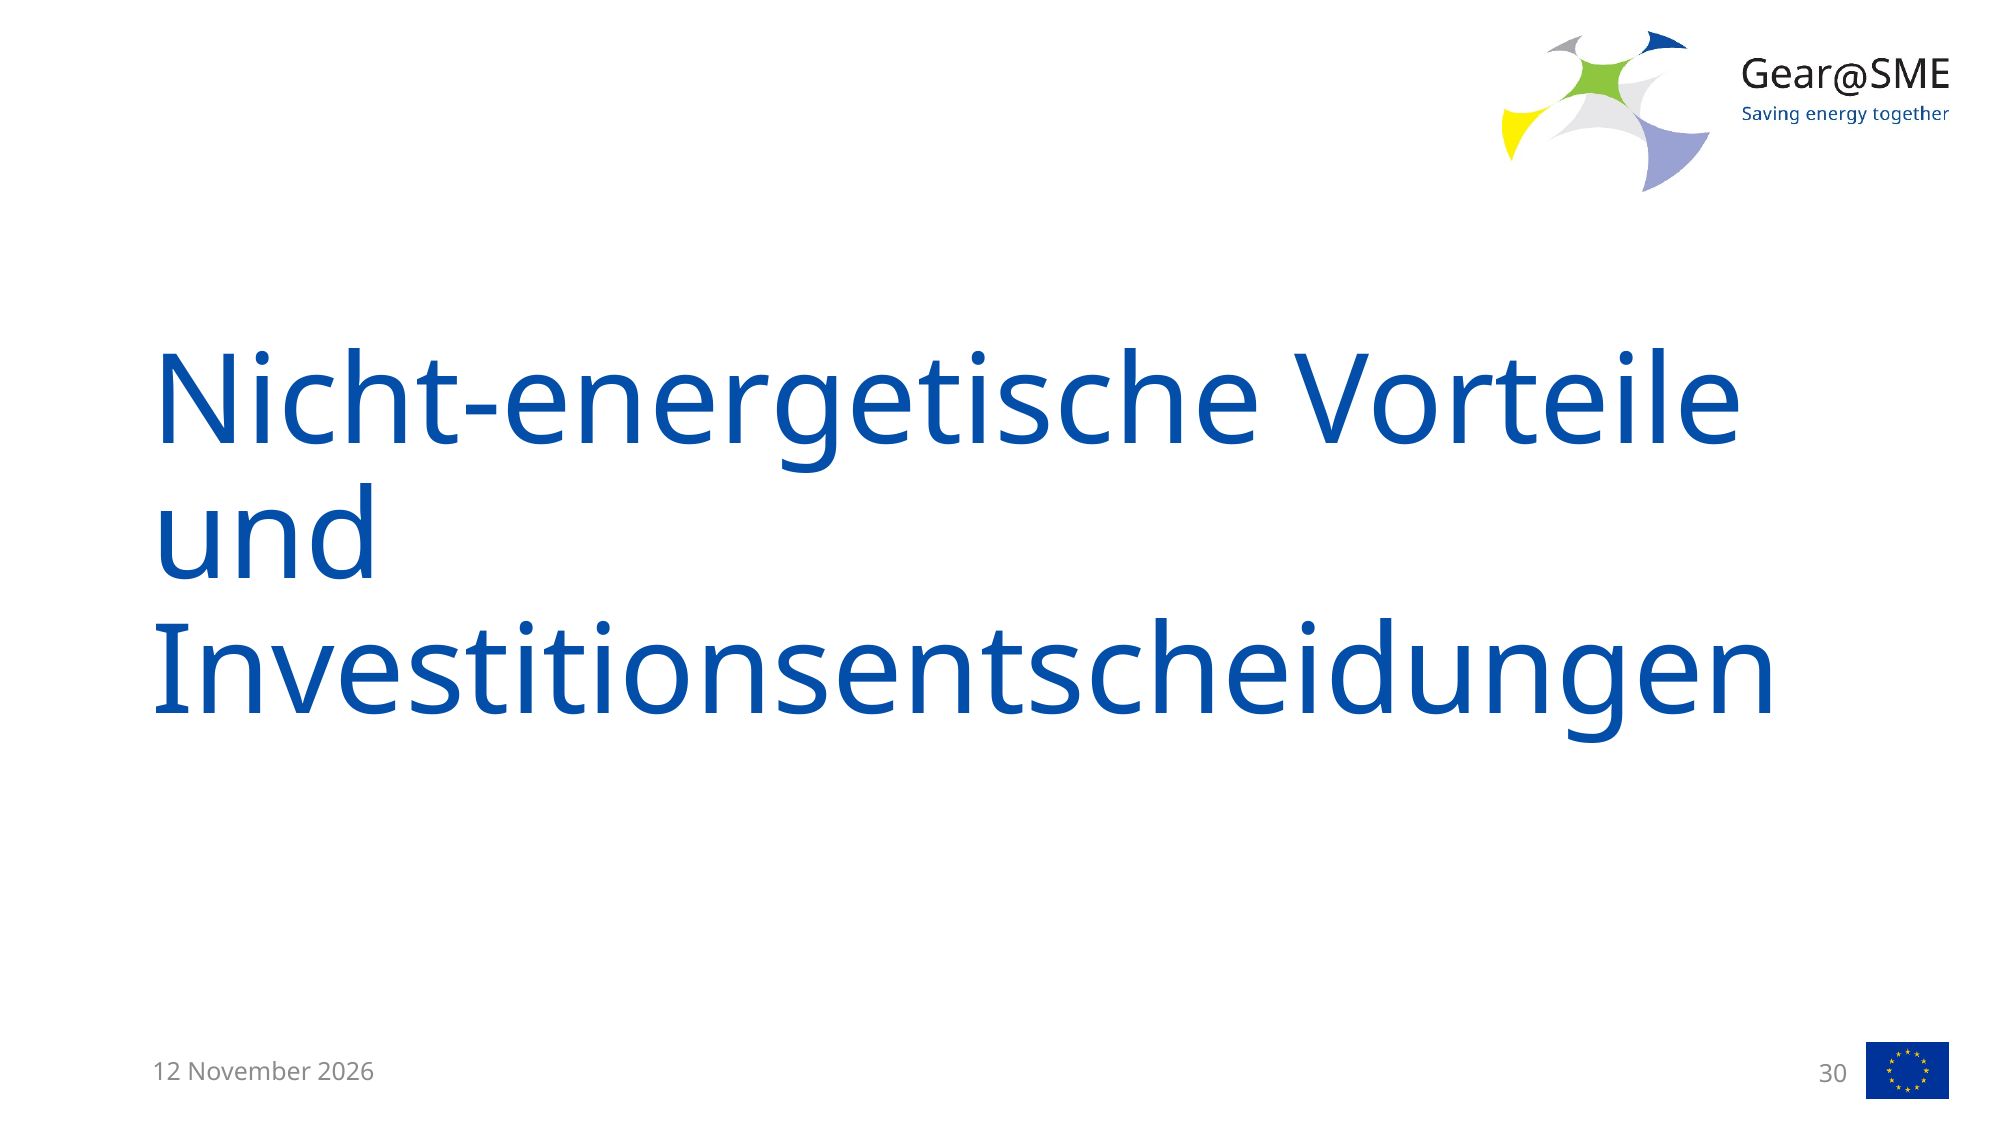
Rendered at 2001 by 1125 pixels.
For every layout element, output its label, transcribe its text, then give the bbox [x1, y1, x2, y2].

slide_number 30 [1412, 1044, 1863, 1104]
title Nicht-energetische Vorteile und Investitionsentscheidungen [136, 280, 1862, 749]
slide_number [137, 1042, 588, 1103]
picture [1502, 31, 1949, 192]
picture [1866, 1042, 1949, 1099]
